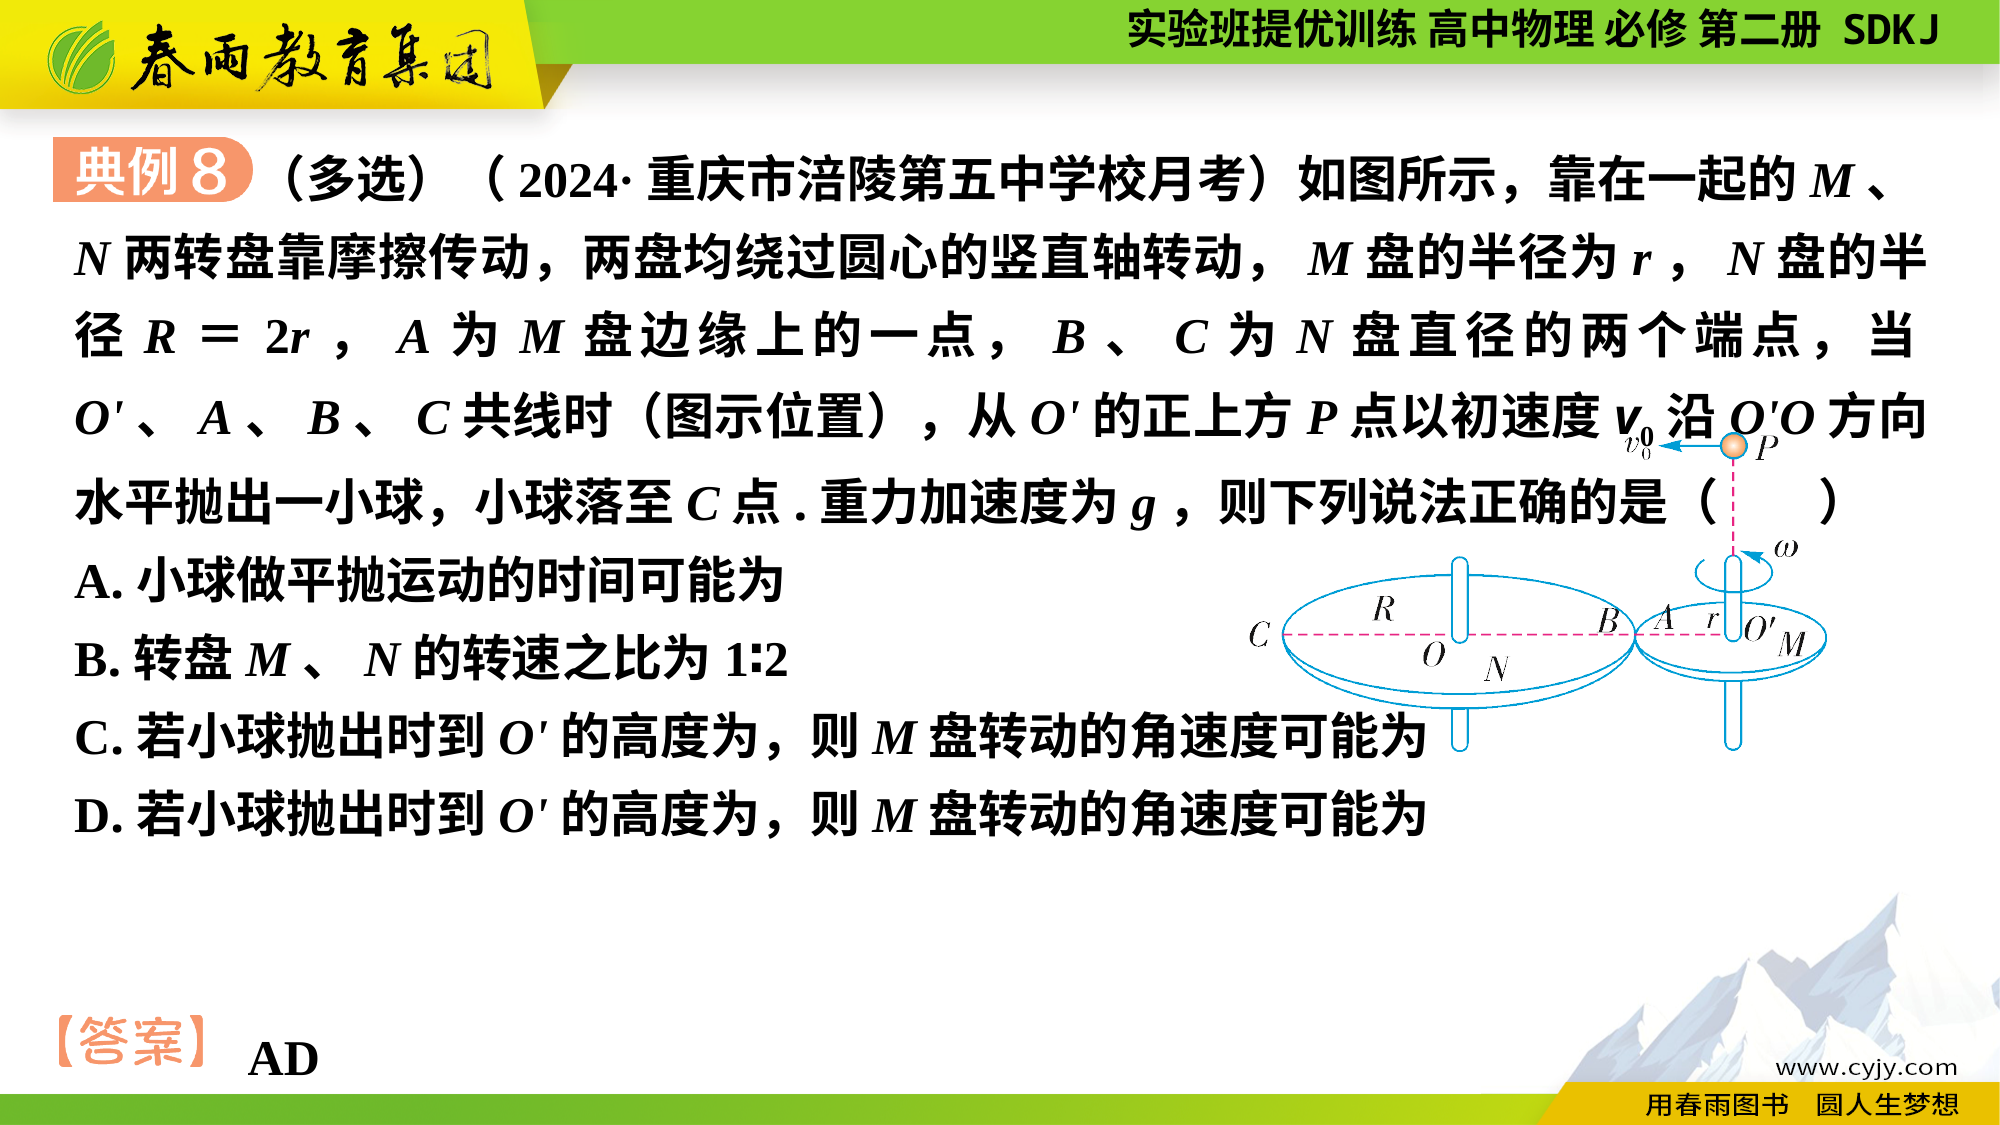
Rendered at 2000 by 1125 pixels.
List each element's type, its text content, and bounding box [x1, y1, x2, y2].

picture [0, 0, 2000, 1125]
text_box AD [232, 987, 335, 1093]
